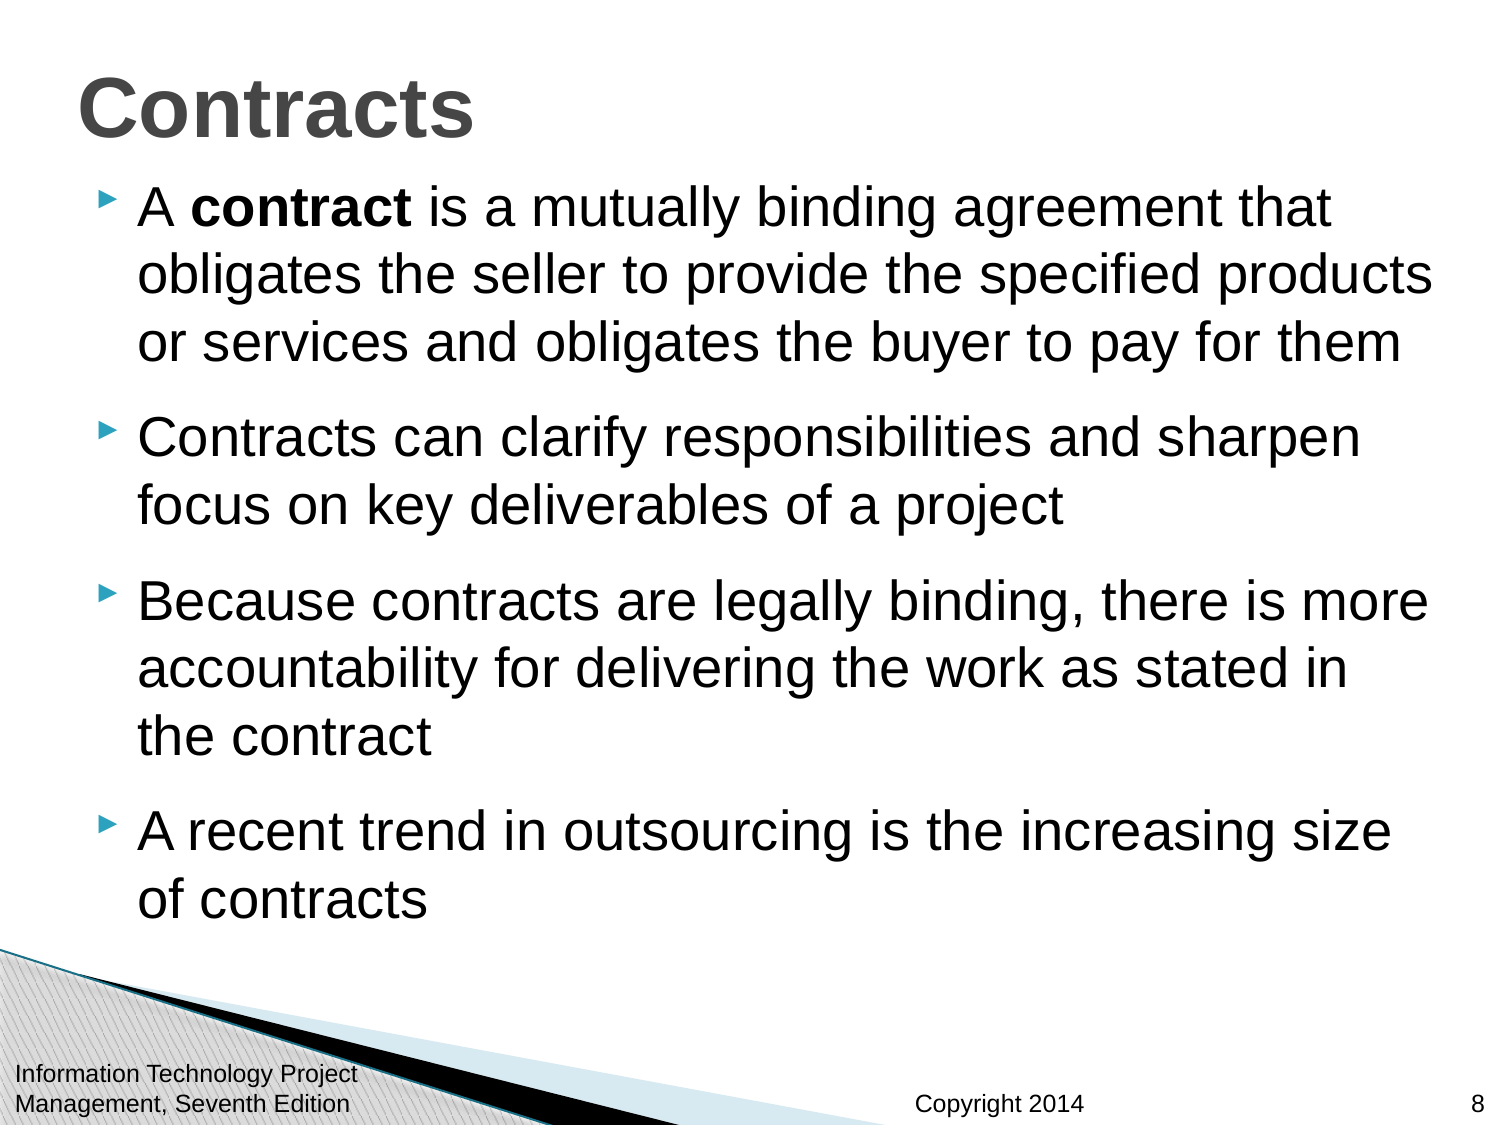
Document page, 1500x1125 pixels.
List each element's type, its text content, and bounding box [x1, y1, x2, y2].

footer Information Technology Project Management, Seventh Edition [0, 1065, 425, 1125]
title Contracts [62, 45, 1425, 163]
list A contract is a mutually binding agreement that obligates the seller to provide the specified products or services and obligates the buyer to pay for them Contracts can clarify responsibilities and sharpen focus on key deliverables of a project Because contracts are legally binding, there is more accountability for delivering the work as stated in the contract A recent trend in outsourcing is the increasing size of contracts [62, 162, 1451, 1013]
slide_number 8 [1408, 1065, 1500, 1125]
